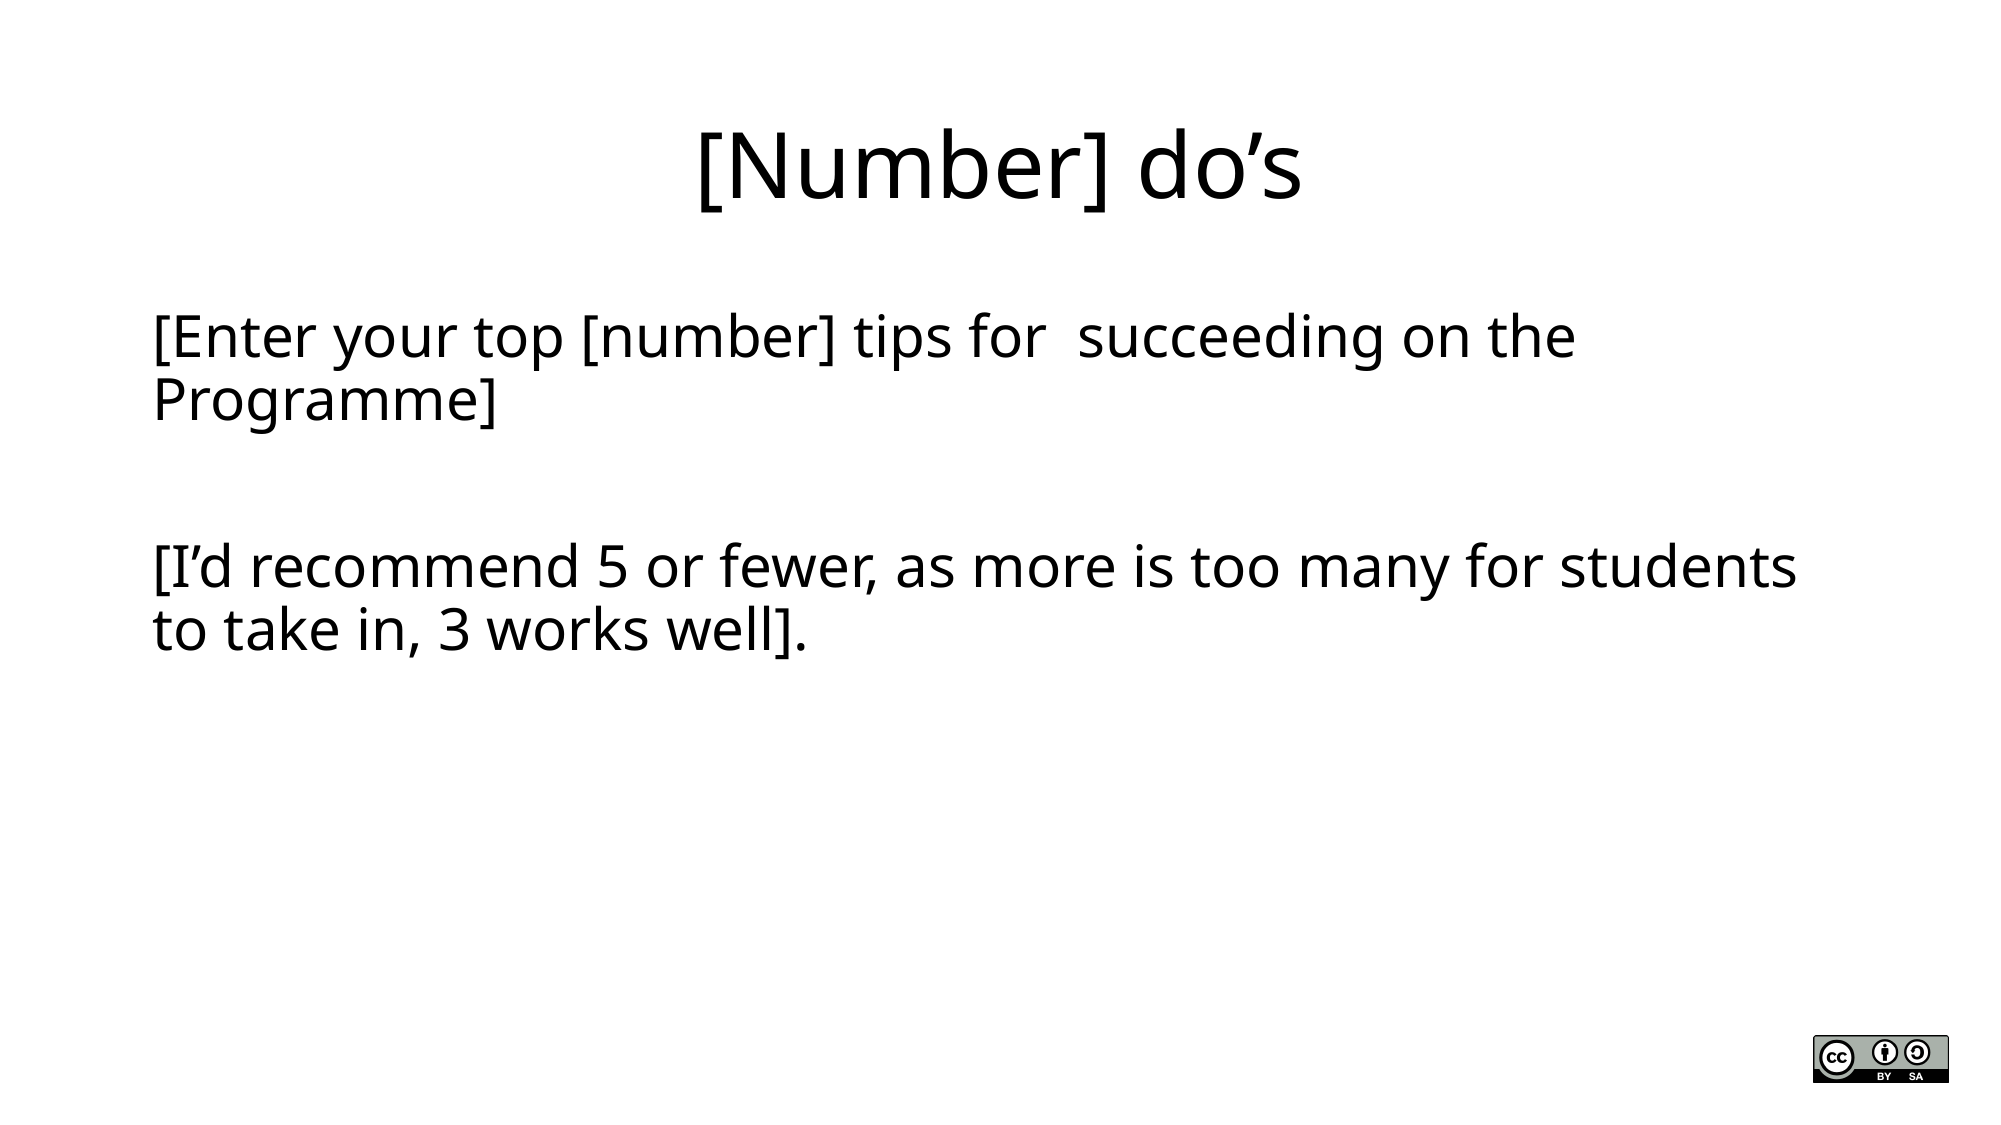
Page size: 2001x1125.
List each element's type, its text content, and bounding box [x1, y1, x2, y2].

list [Enter your top [number] tips for succeeding on the Programme] [I’d recommend 5 or fewer, as more is too many for students to take in, 3 works well]. [137, 299, 1863, 1014]
picture [1812, 1034, 1949, 1084]
title [Number] do’s [137, 59, 1863, 278]
